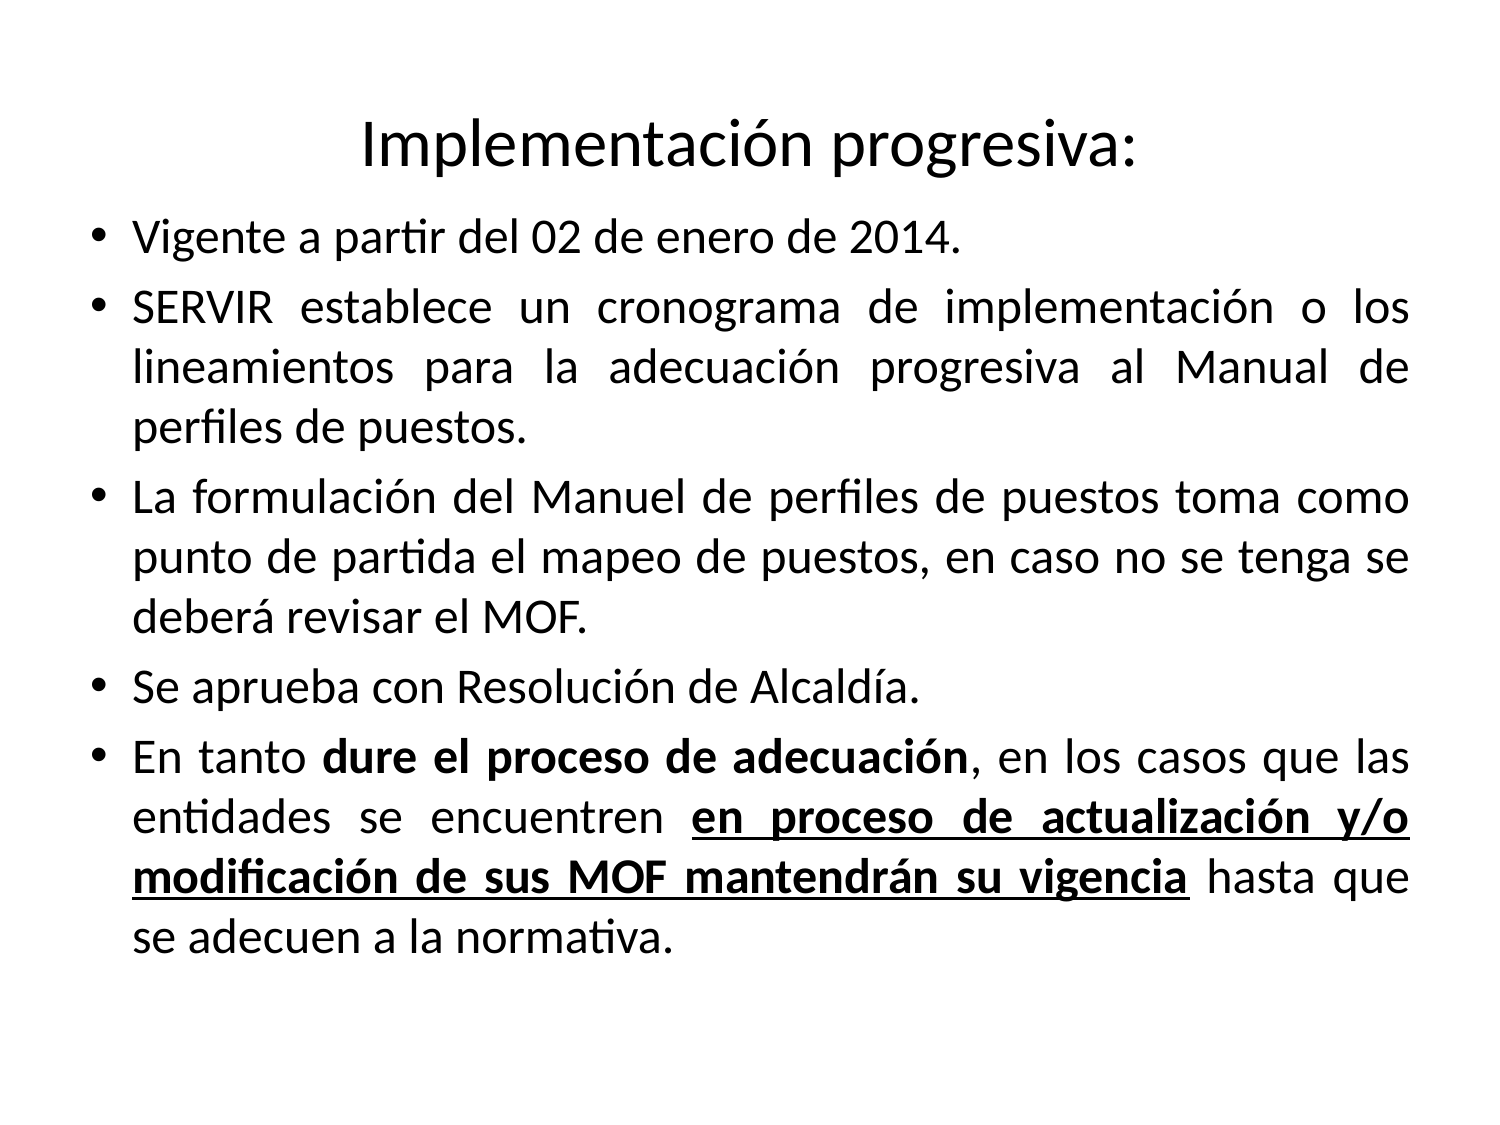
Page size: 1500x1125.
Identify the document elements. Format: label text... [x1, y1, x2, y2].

title Implementación progresiva: [74, 44, 1426, 196]
list Vigente a partir del 02 de enero de 2014. SERVIR establece un cronograma de implementación o los lineamientos para la adecuación progresiva al Manual de perfiles de puestos. La formulación del Manuel de perfiles de puestos toma como punto de partida el mapeo de puestos, en caso no se tenga se deberá revisar el MOF. Se aprueba con Resolución de Alcaldía. En tanto dure el proceso de adecuación, en los casos que las entidades se encuentren en proceso de actualización y/o modificación de sus MOF mantendrán su vigencia hasta que se adecuen a la normativa. [74, 196, 1426, 1006]
